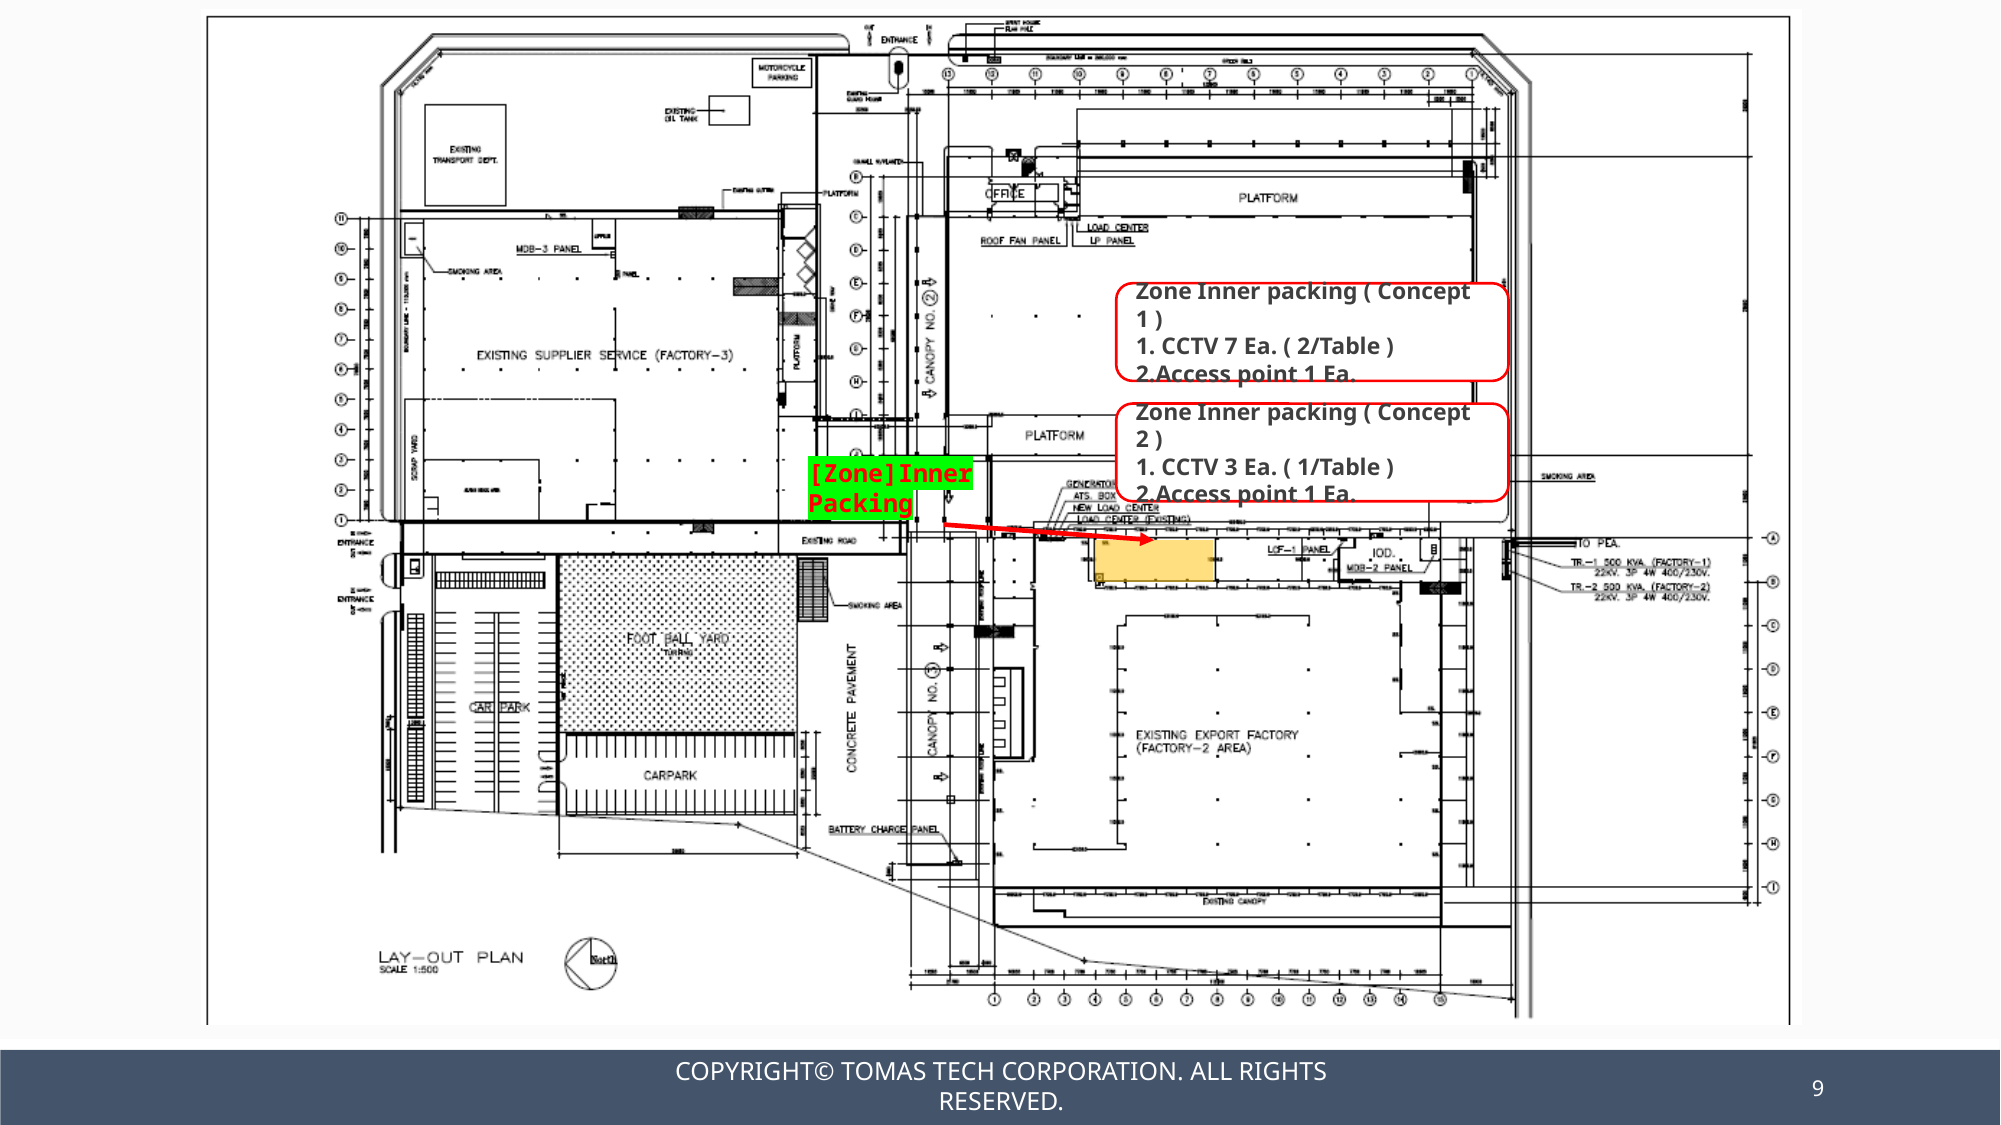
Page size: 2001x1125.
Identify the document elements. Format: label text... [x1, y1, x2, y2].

picture [201, 9, 1803, 1025]
slide_number 9 [1624, 1059, 1840, 1120]
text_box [943, 494, 1155, 541]
footer Copyright© TOMAS TECH CORPORATION. All rights reserved. [606, 1055, 1398, 1116]
